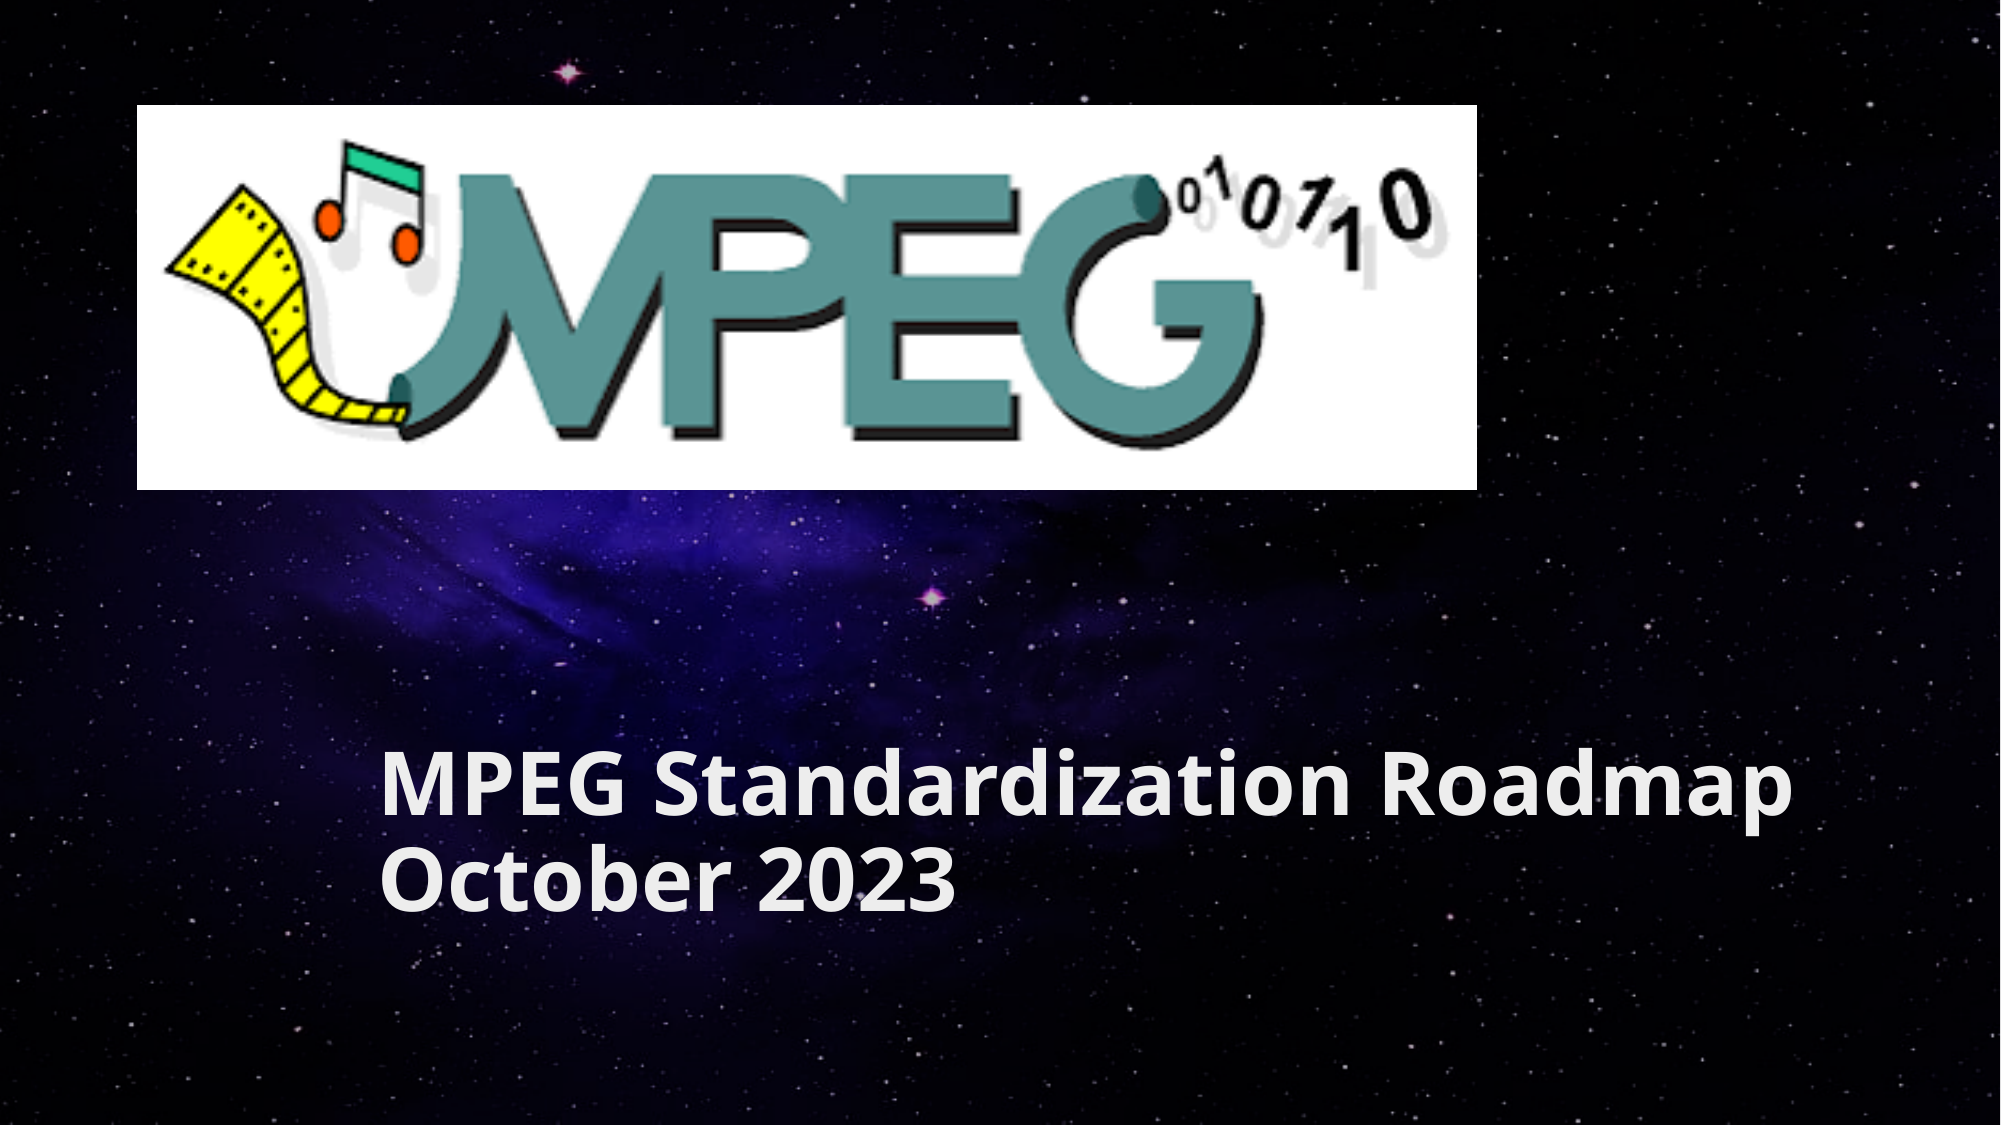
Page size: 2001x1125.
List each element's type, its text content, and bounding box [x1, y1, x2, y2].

text_box MPEG Standardization Roadmap October 2023 [362, 732, 1863, 1002]
picture [0, 0, 2001, 1125]
